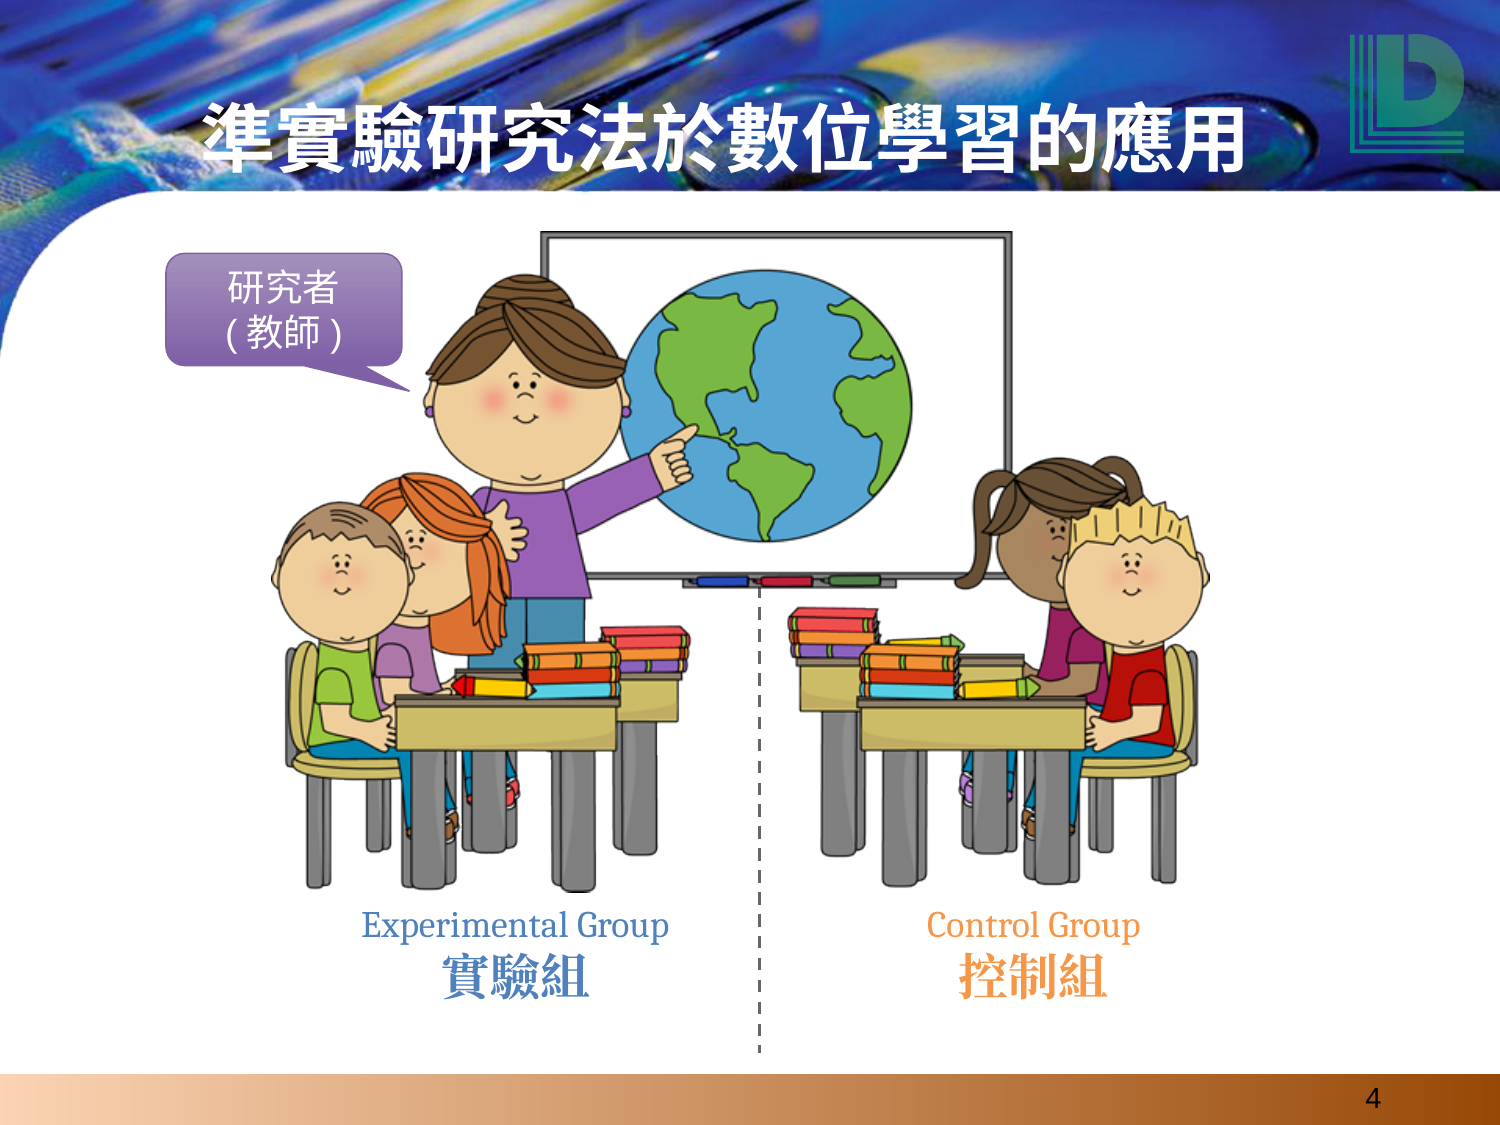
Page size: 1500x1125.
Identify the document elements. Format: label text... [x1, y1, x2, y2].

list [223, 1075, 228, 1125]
slide_number ‹#› [1350, 1074, 1488, 1118]
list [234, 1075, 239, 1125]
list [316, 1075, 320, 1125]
text_box Control Group 控制組 [790, 892, 1278, 1015]
table_cell 2 [369, 1075, 373, 1125]
text_box Experimental Group 實驗組 [271, 900, 755, 1015]
title 準實驗研究法於數位學習的應用 [137, 93, 1313, 190]
picture [0, 0, 1500, 894]
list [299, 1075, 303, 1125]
text_box 研究者 (教師) [165, 253, 266, 366]
